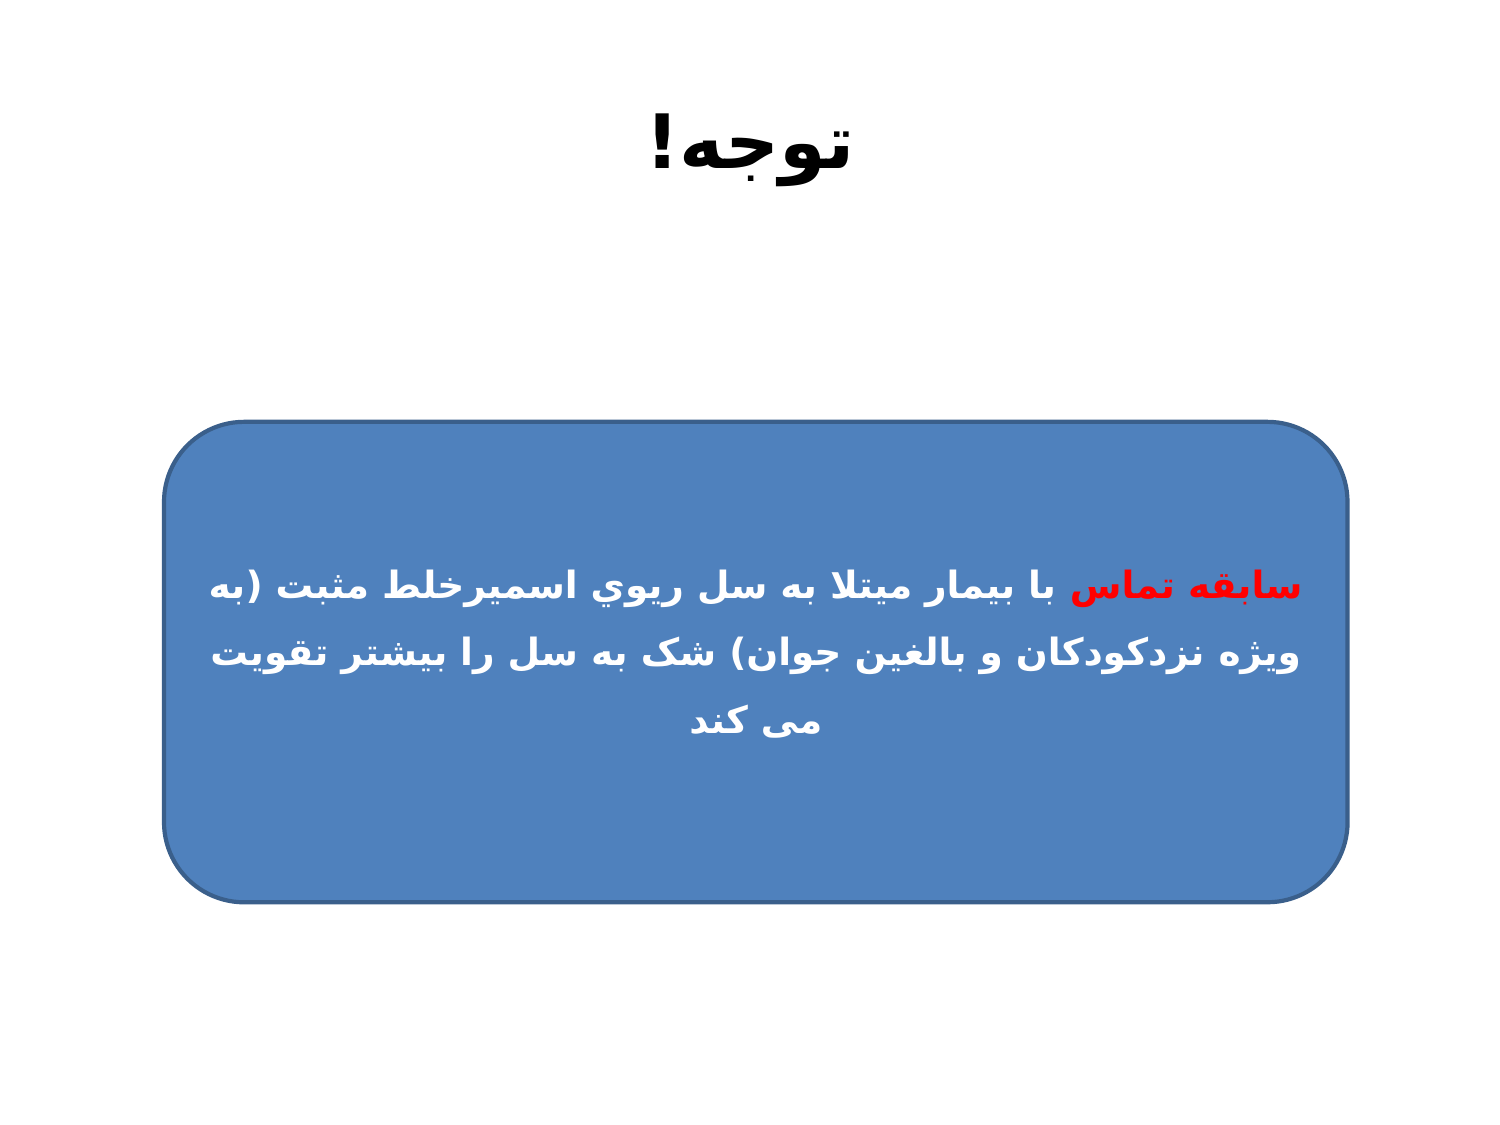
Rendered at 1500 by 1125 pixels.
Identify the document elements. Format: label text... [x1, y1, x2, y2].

text_box سابقه تماس با بیمار میتلا به سل ریوي اسمیرخلط مثبت (به ویژه نزدکودکان و بالغین جوان) شک به سل را بیشتر تقویت می کند [161, 419, 1350, 905]
title توجه! [75, 45, 1425, 233]
